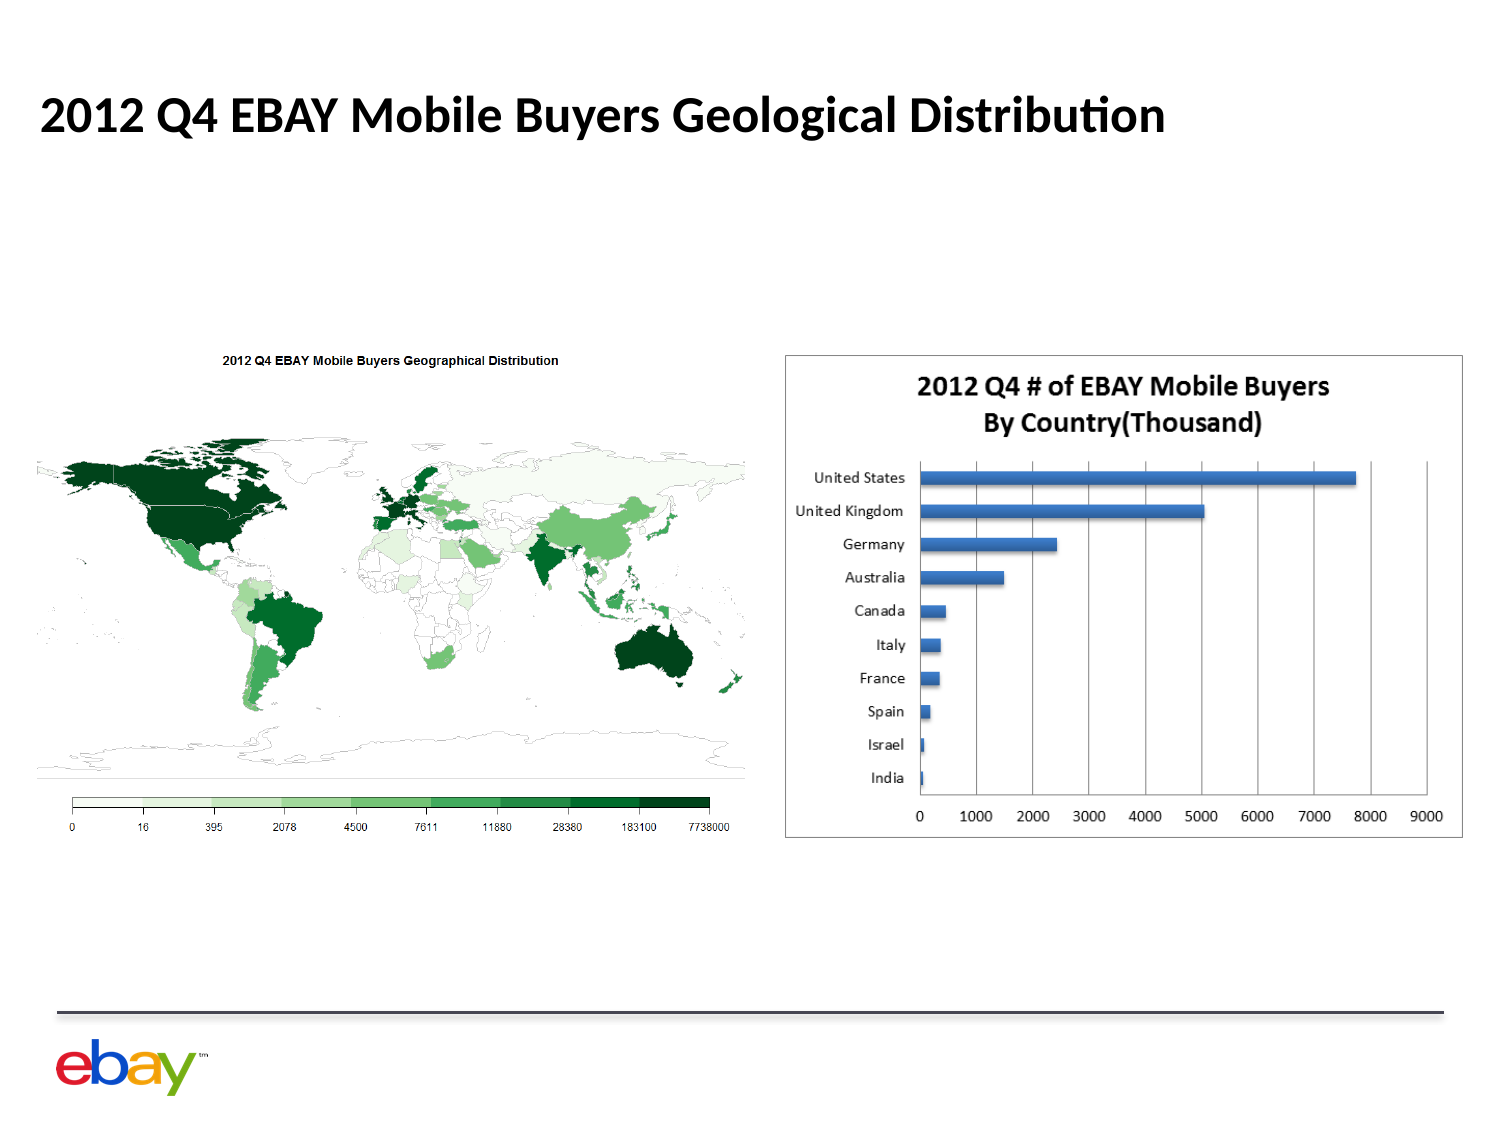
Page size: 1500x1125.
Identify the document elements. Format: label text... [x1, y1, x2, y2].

title 2012 Q4 EBAY Mobile Buyers Geological Distribution [24, 37, 1401, 151]
picture [56, 1039, 208, 1096]
picture [37, 353, 745, 851]
picture [785, 354, 1463, 838]
